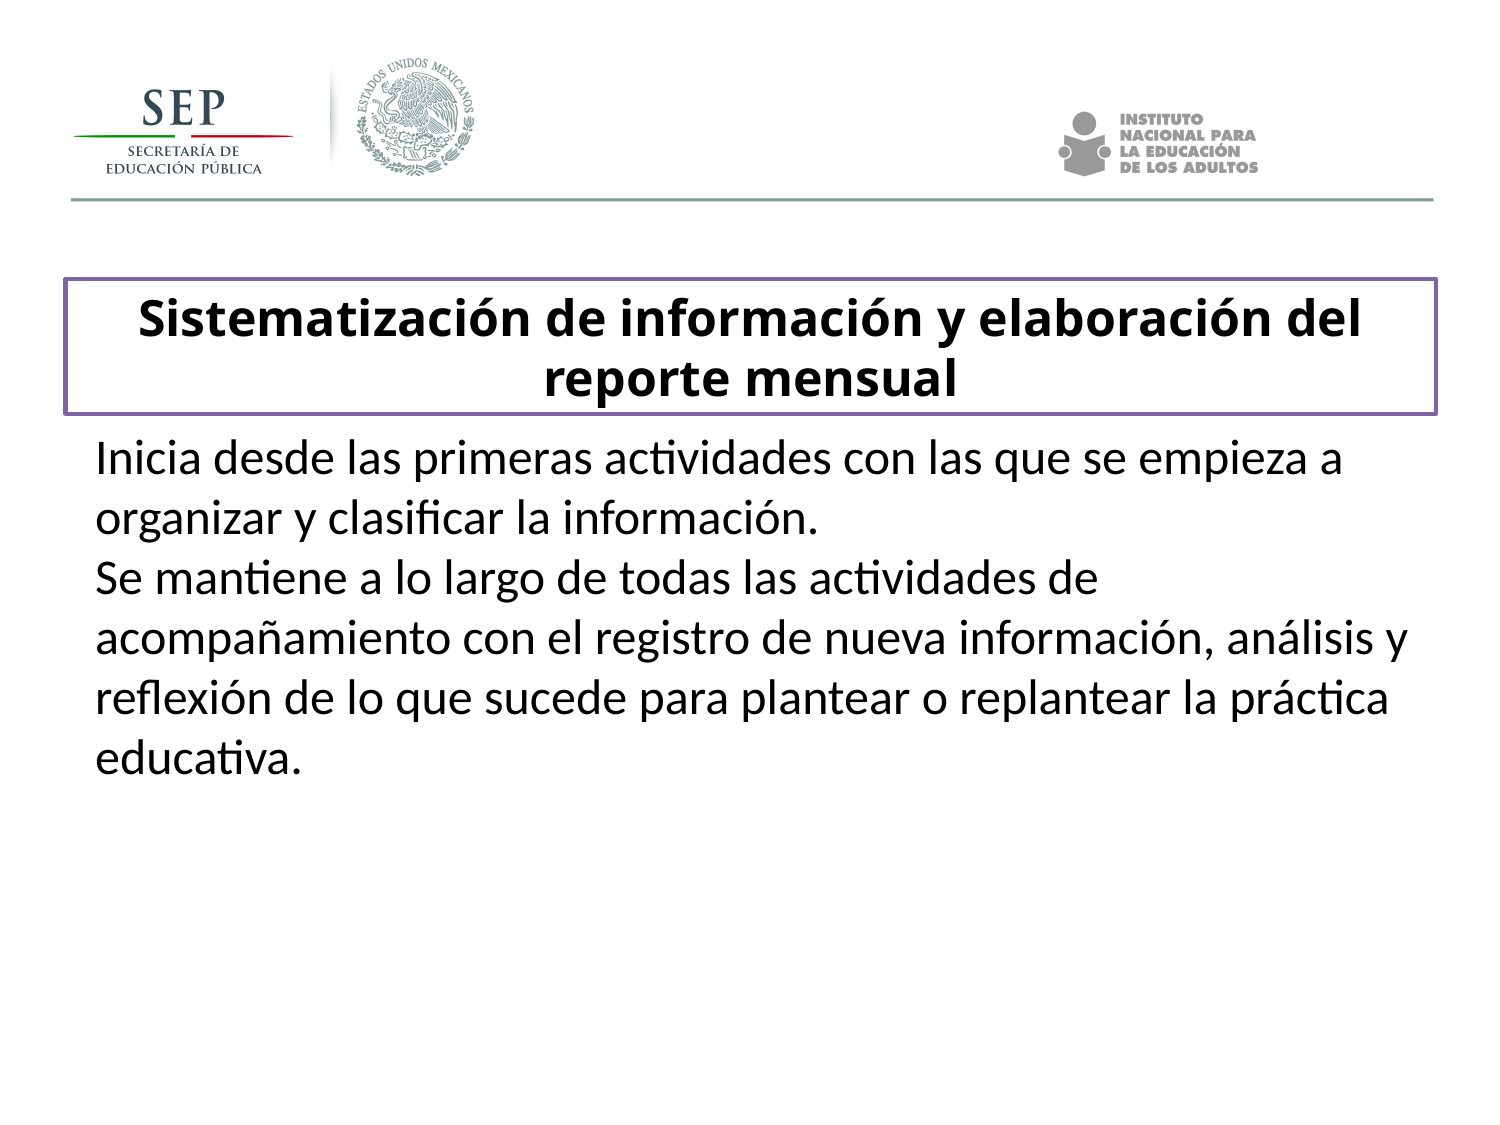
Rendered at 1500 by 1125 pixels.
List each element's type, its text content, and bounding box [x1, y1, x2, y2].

text_box Inicia desde las primeras actividades con las que se empieza a organizar y clasificar la información. Se mantiene a lo largo de todas las actividades de acompañamiento con el registro de nueva información, análisis y reflexión de lo que sucede para plantear o replantear la práctica educativa. [78, 415, 1432, 794]
text_box Sistematización de información y elaboración del reporte mensual [63, 277, 1438, 416]
picture [71, 0, 1494, 1125]
